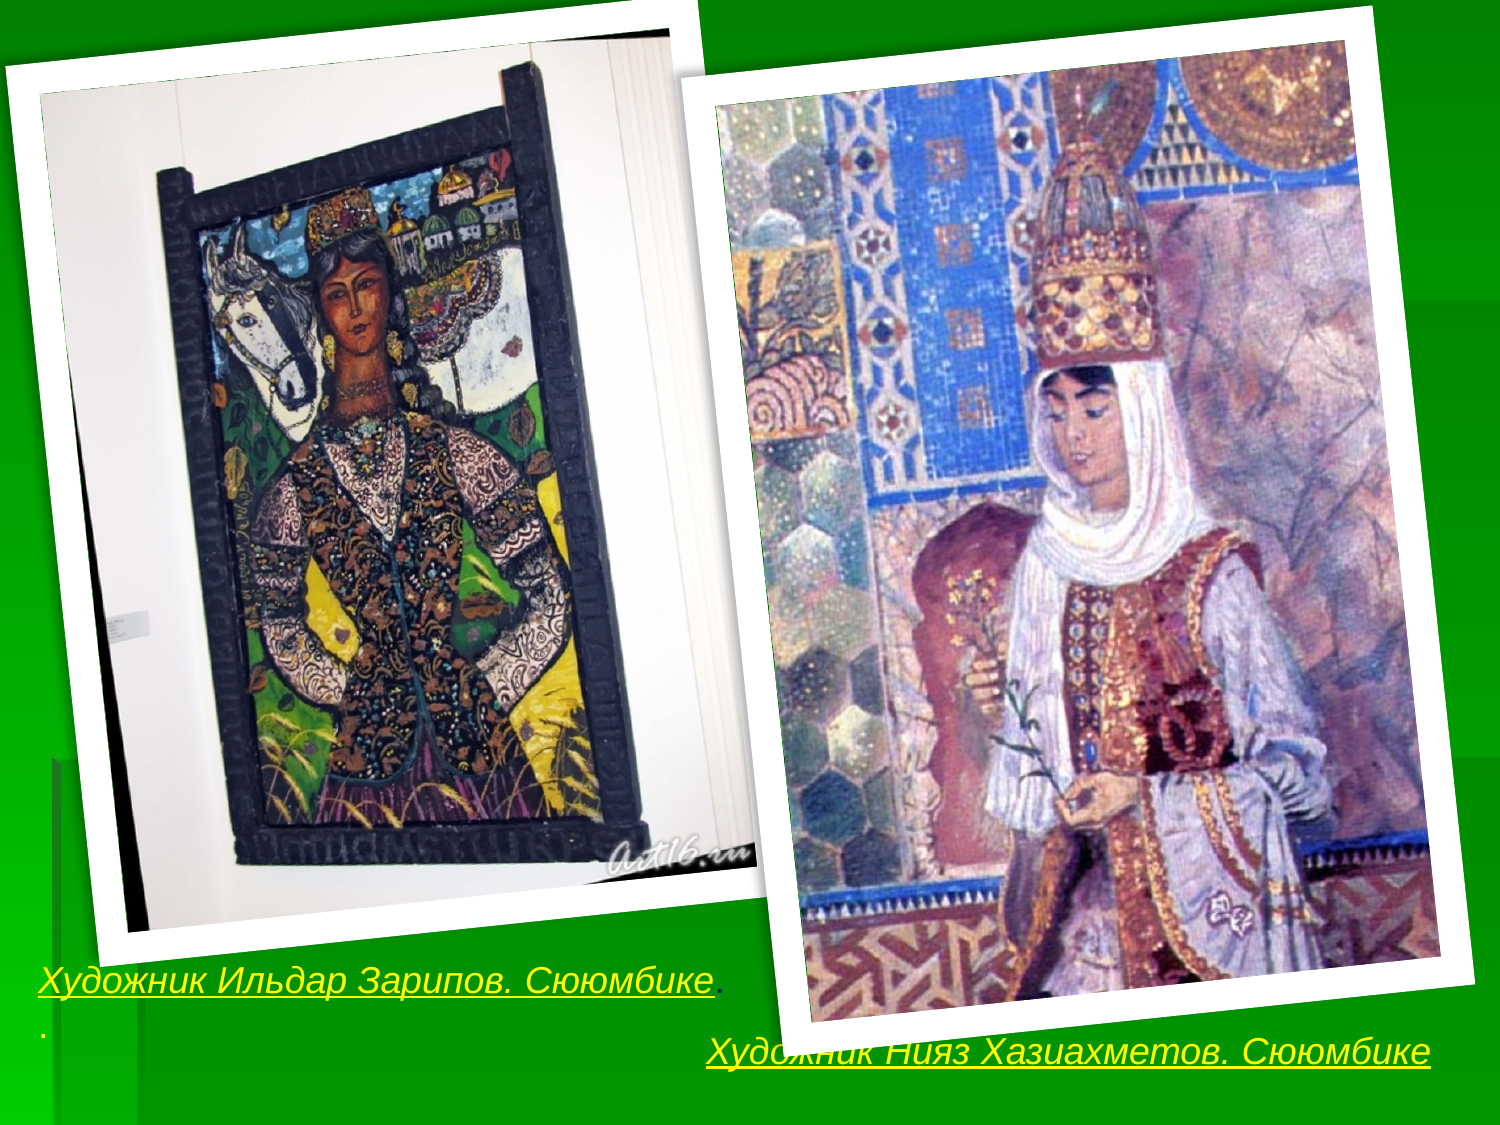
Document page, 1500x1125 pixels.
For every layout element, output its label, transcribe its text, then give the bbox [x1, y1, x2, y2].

text_box Художник Нияз Хазиахметов. Сююмбике [691, 1019, 1500, 1080]
text_box Художник Ильдар Зарипов. Сююмбике. . [23, 949, 750, 1054]
picture [40, 29, 1440, 1022]
